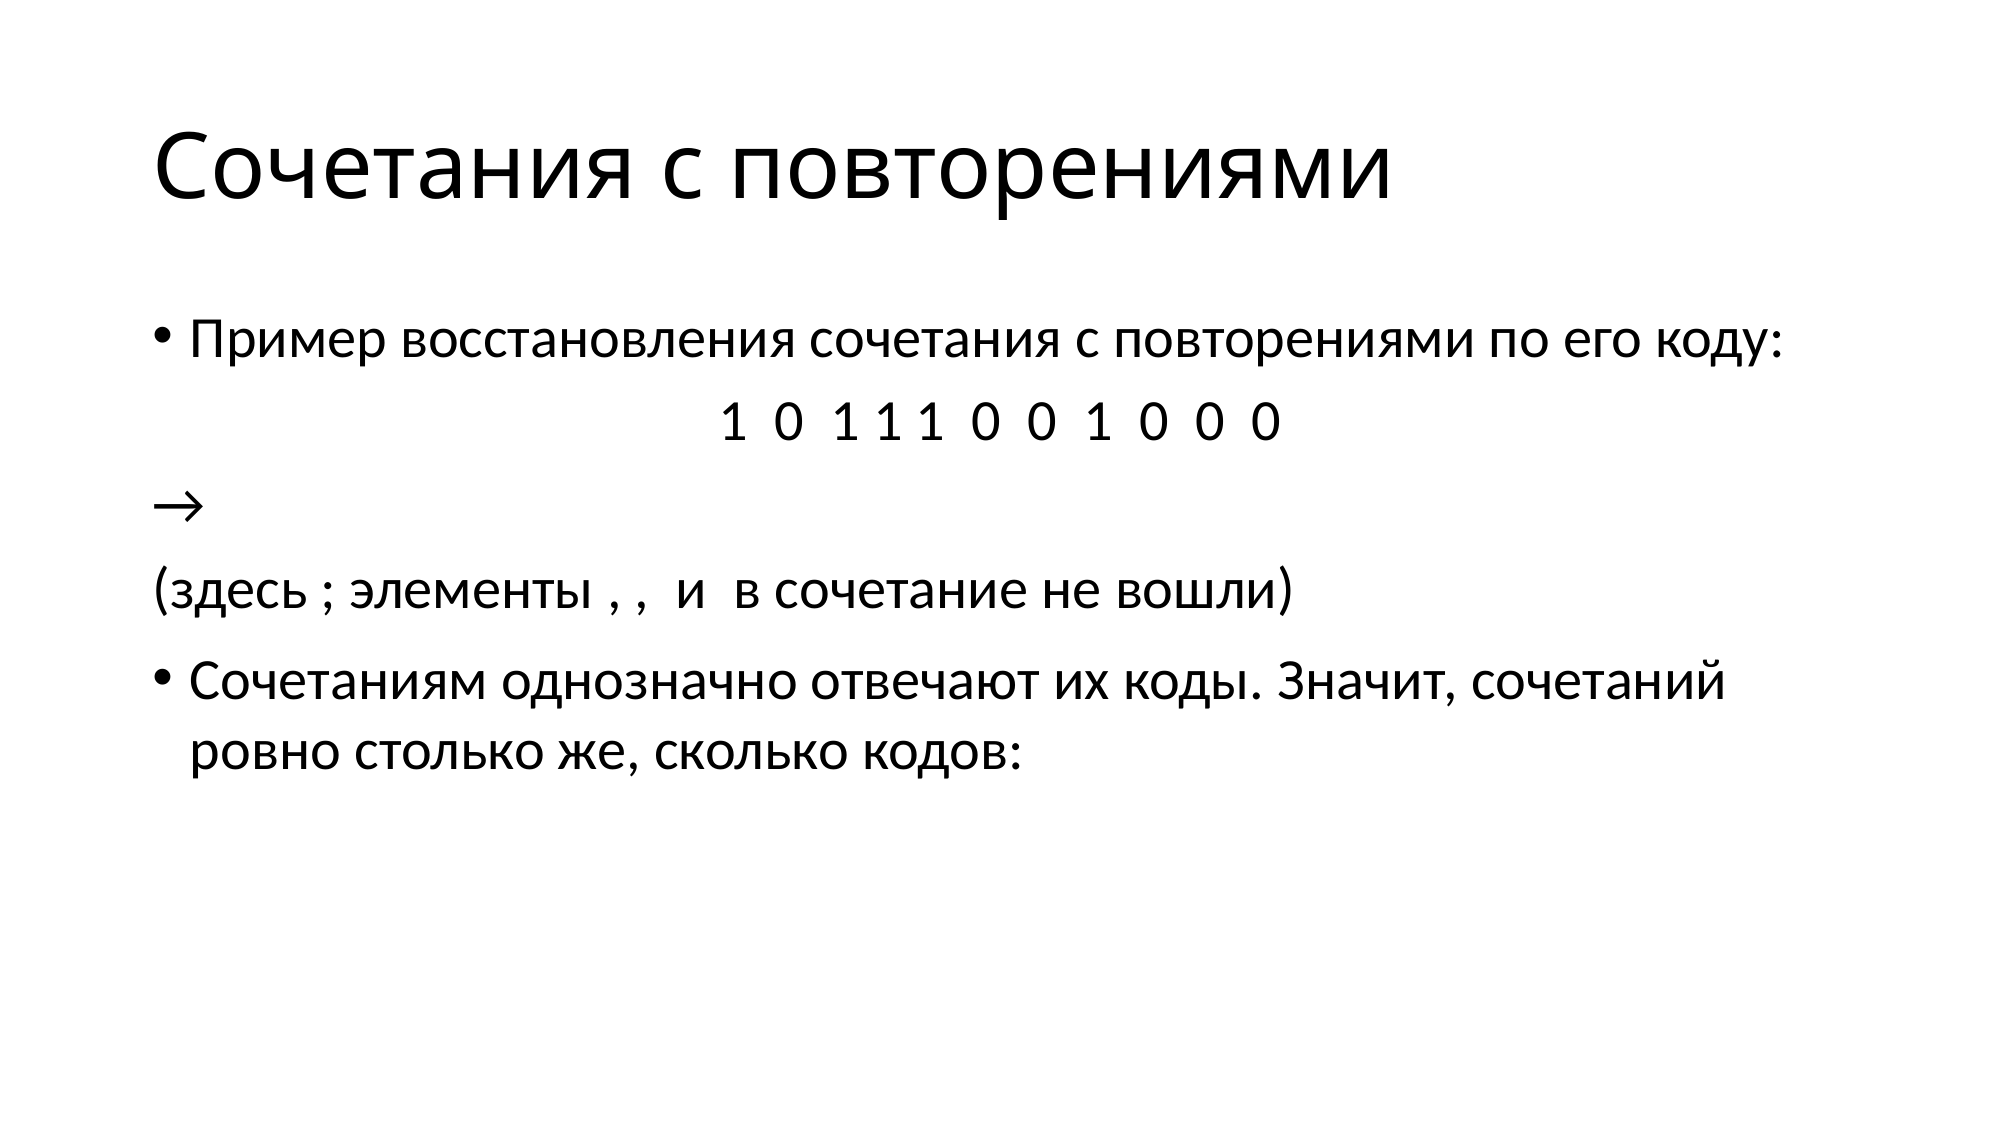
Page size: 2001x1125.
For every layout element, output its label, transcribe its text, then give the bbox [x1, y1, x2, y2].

title Сочетания с повторениями [137, 59, 1863, 278]
